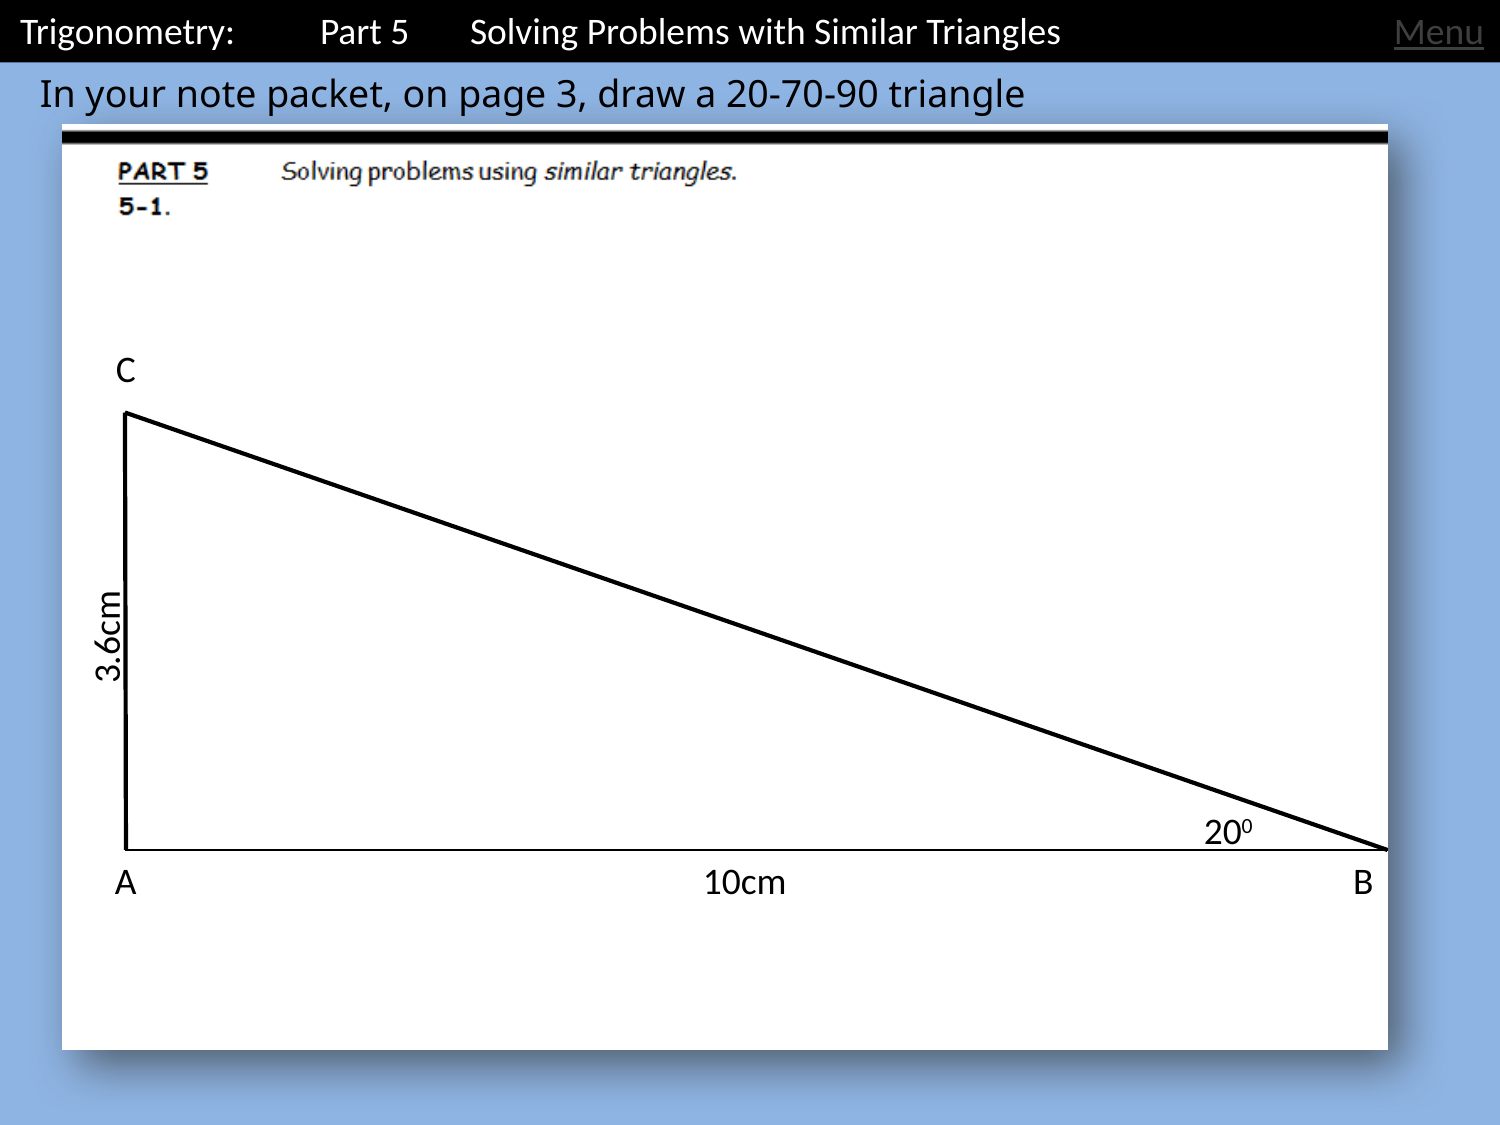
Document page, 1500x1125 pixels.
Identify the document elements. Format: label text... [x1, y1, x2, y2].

text_box [1086, 0, 1500, 64]
text_box Trigonometry: Part 5 Solving Problems with Similar Triangles [5, 0, 1086, 105]
text_box In your note packet, on page 3, draw a 20-70-90 triangle [24, 62, 1475, 168]
text_box [0, 0, 5, 64]
picture [62, 124, 1388, 1051]
text_box Menu [1379, 0, 1500, 60]
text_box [127, 412, 1388, 851]
